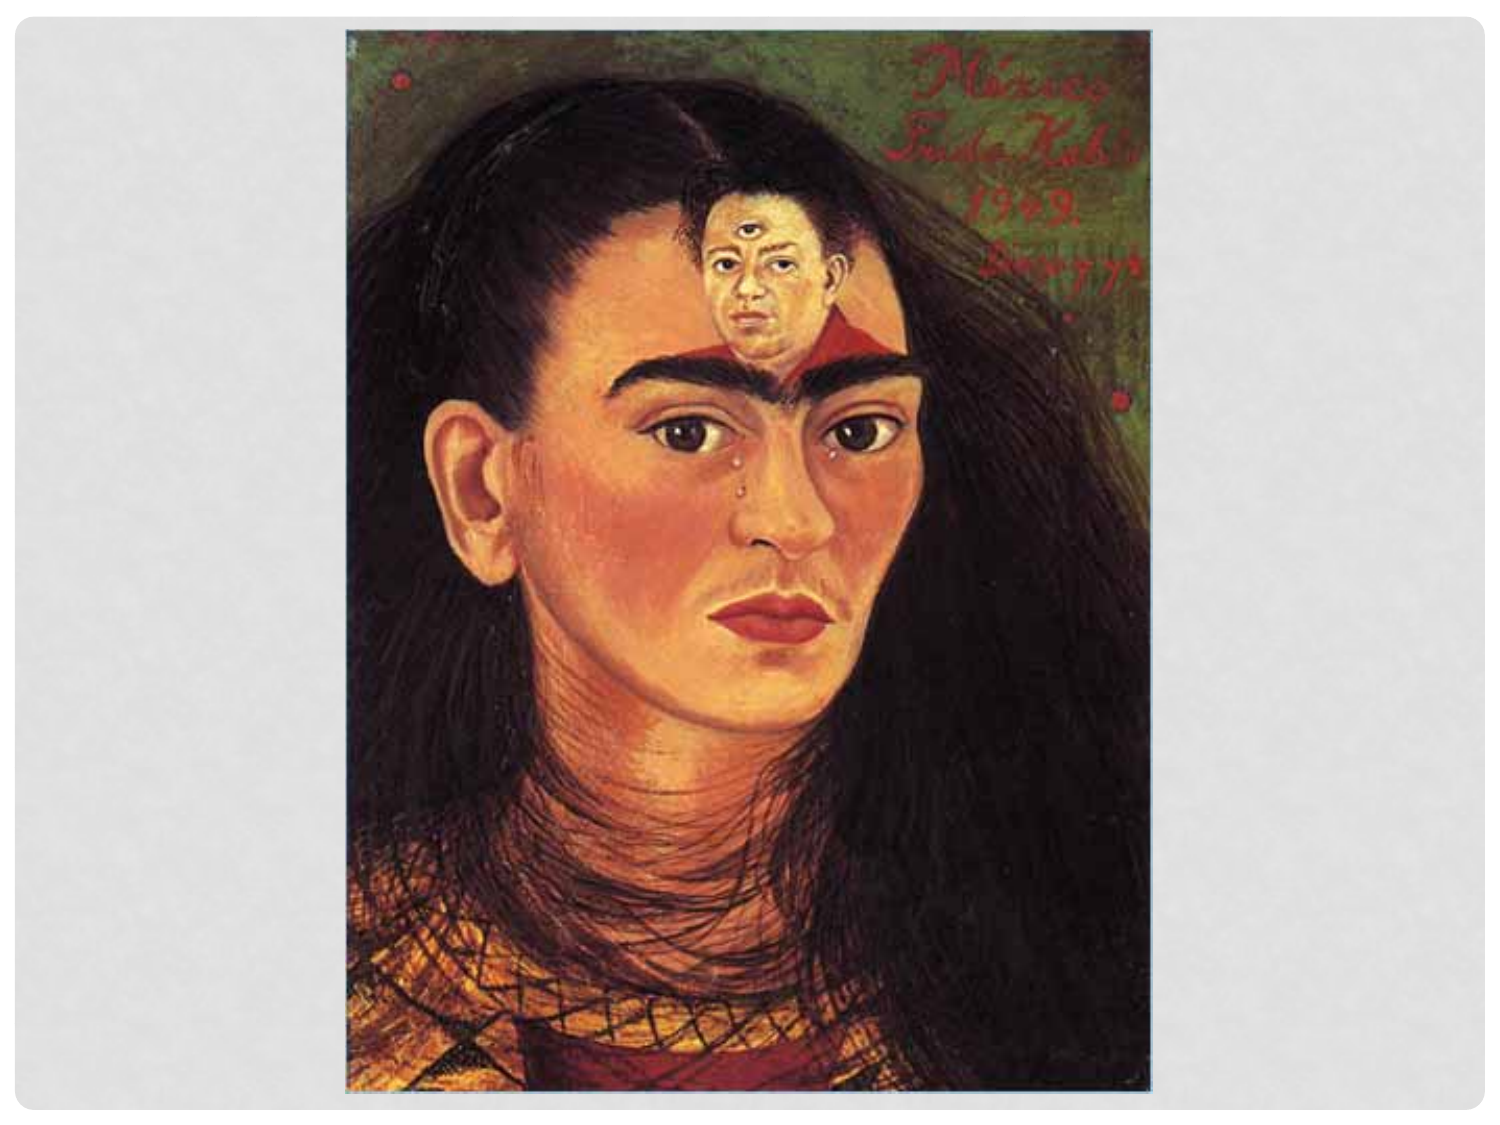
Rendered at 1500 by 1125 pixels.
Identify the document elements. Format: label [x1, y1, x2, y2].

picture [345, 28, 1153, 1094]
